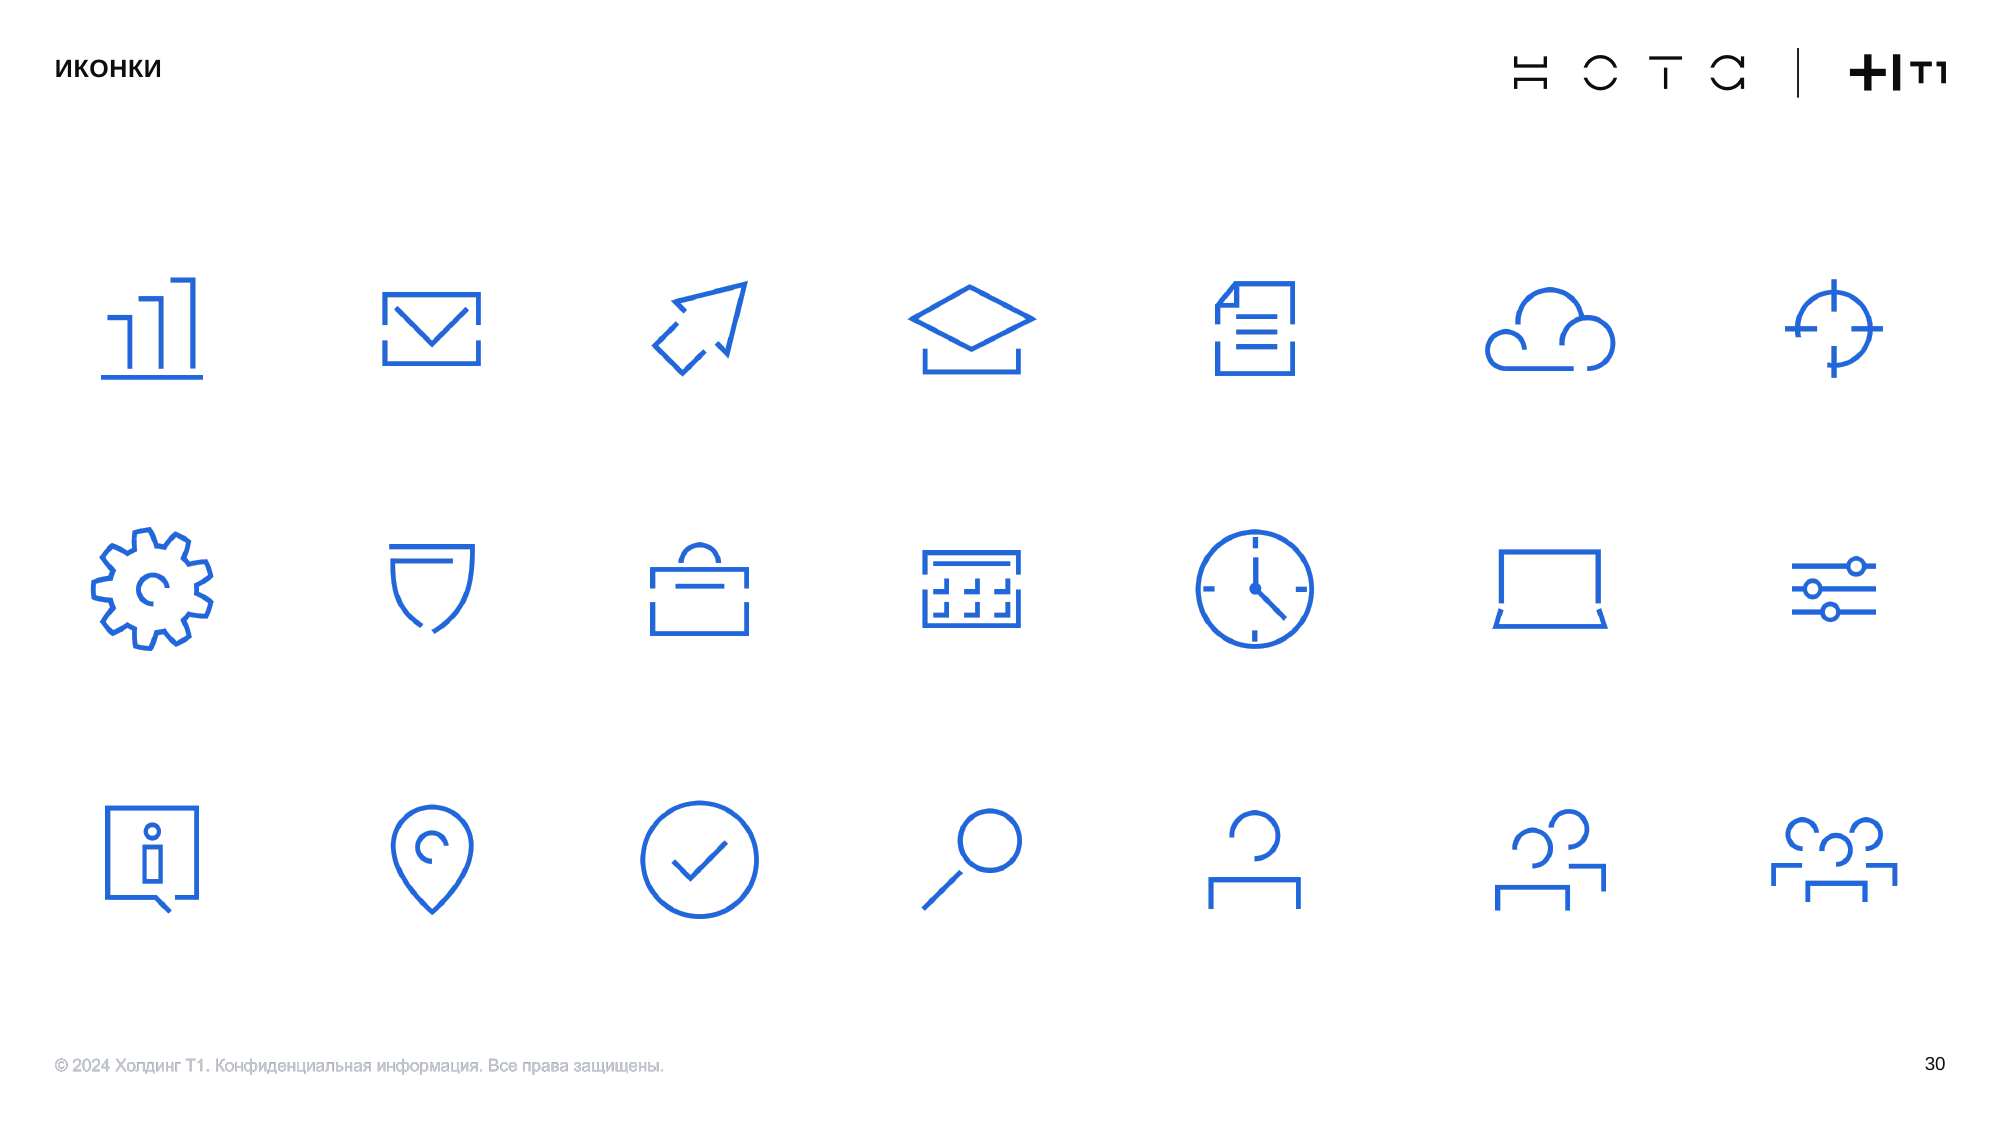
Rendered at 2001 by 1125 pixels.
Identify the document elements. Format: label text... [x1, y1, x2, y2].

picture [906, 282, 1037, 375]
picture [382, 292, 481, 366]
picture [1195, 529, 1315, 649]
picture [55, 1058, 663, 1075]
slide_number 30 [1889, 1049, 1946, 1076]
picture [921, 808, 1022, 911]
picture [650, 542, 749, 637]
picture [1214, 281, 1295, 376]
picture [1784, 279, 1884, 378]
title ИКОНКИ [55, 52, 972, 81]
picture [1492, 549, 1608, 629]
picture [105, 805, 200, 914]
picture [651, 280, 748, 377]
picture [1514, 48, 1946, 98]
picture [90, 527, 214, 651]
picture [1770, 817, 1898, 902]
picture [1484, 286, 1616, 371]
picture [388, 544, 475, 634]
picture [1208, 810, 1301, 909]
picture [640, 800, 760, 920]
picture [100, 277, 204, 380]
picture [389, 804, 474, 915]
picture [922, 550, 1021, 628]
picture [1792, 556, 1876, 622]
picture [1494, 808, 1606, 911]
